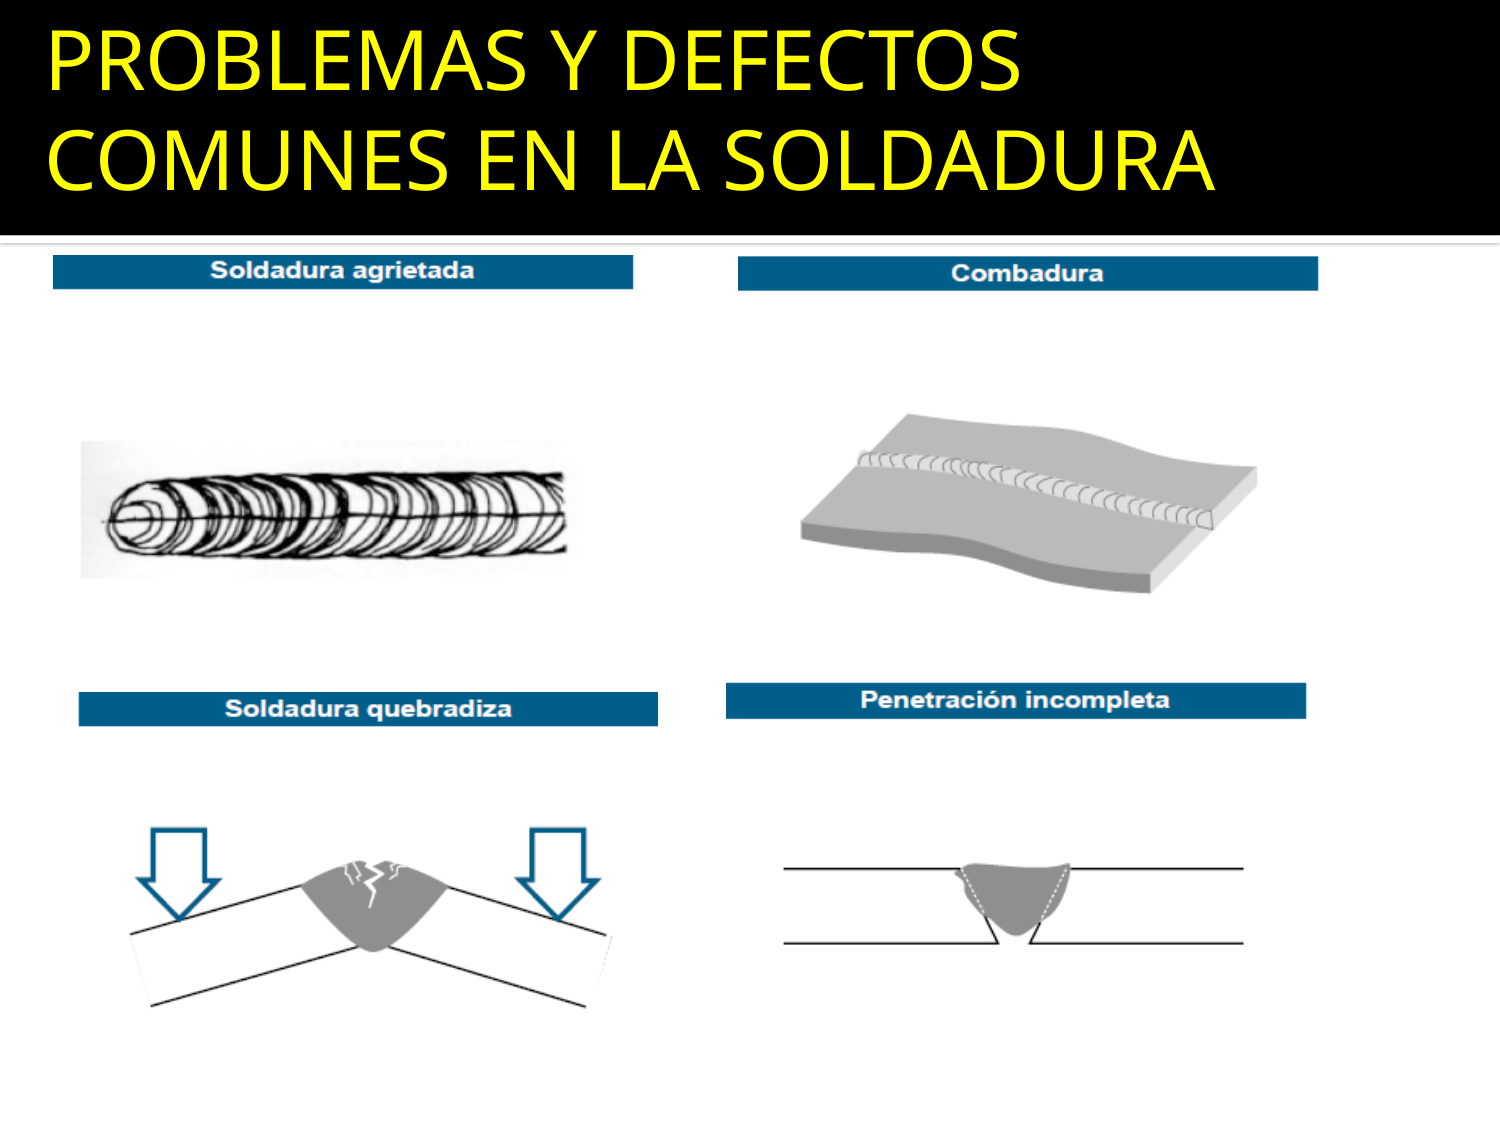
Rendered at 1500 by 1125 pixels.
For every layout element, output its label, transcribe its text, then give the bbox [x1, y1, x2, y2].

picture [271, 261, 318, 278]
picture [861, 691, 1016, 708]
picture [1026, 691, 1170, 712]
picture [726, 255, 1320, 1100]
picture [367, 700, 474, 721]
picture [477, 705, 512, 717]
picture [951, 264, 1103, 281]
picture [211, 261, 268, 278]
picture [53, 255, 658, 1026]
picture [321, 266, 345, 278]
text_box PROBLEMAS Y DEFECTOS COMUNES EN LA SOLDADURA [29, 0, 1377, 215]
picture [225, 700, 359, 717]
picture [352, 261, 474, 283]
